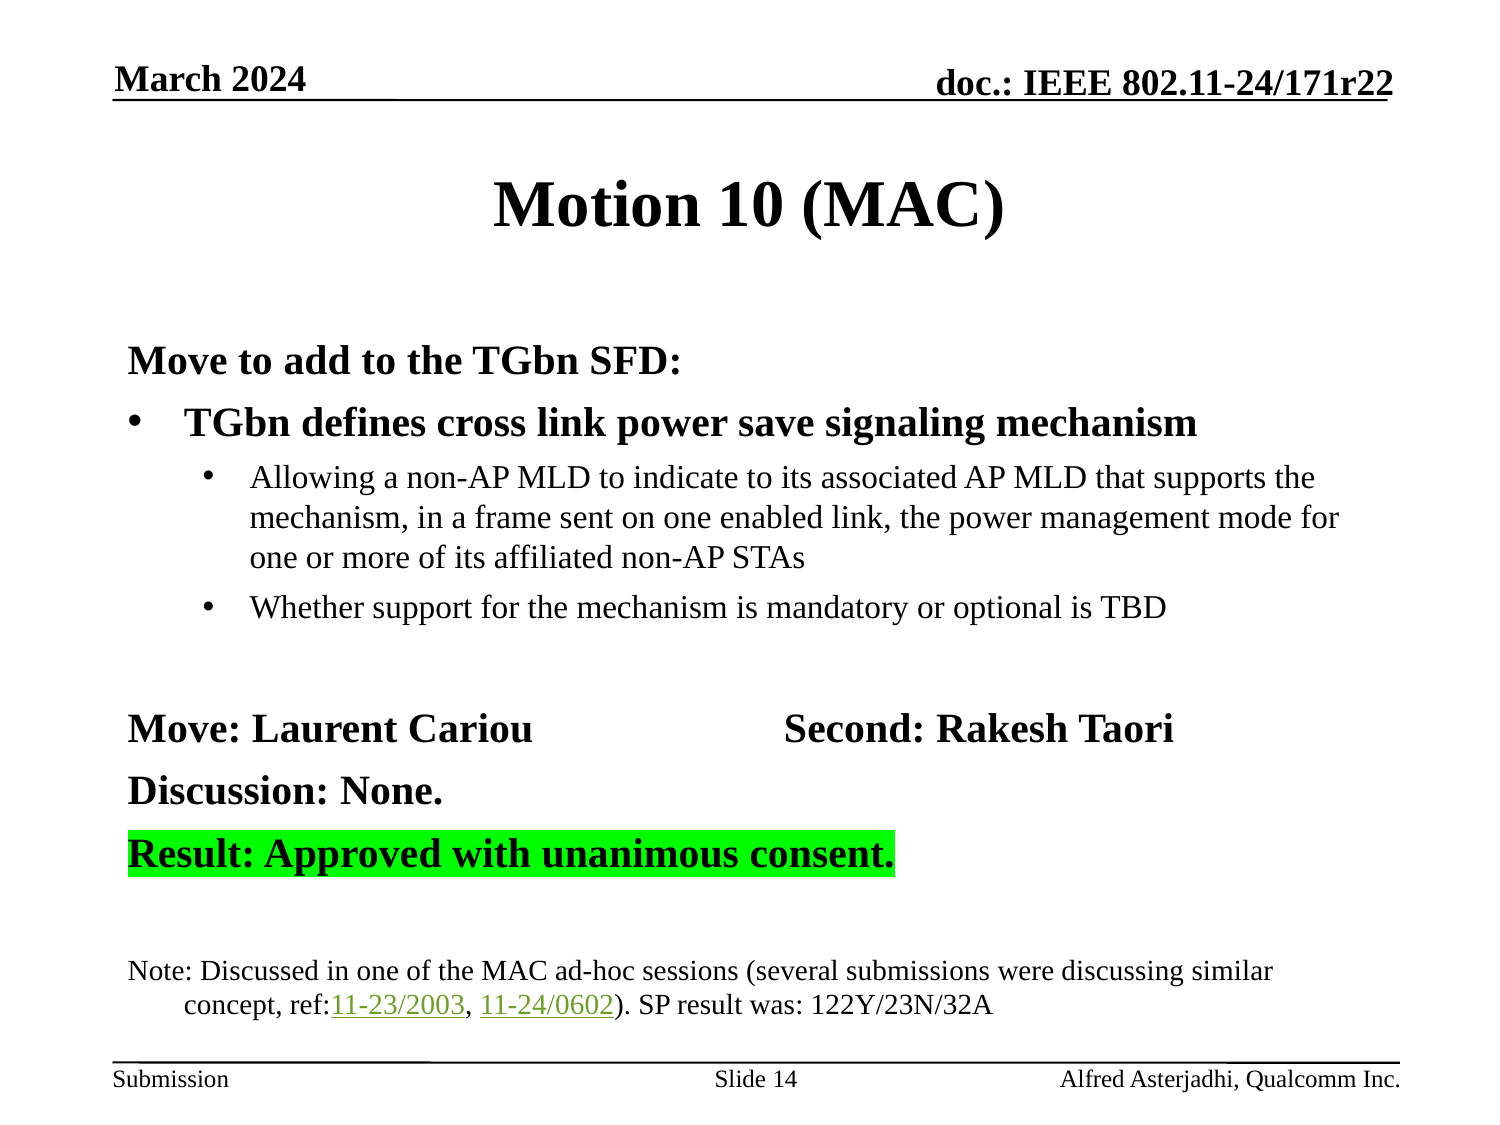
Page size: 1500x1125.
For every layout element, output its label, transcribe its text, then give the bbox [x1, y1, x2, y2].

title Motion 10 (MAC) [112, 112, 1388, 288]
footer Alfred Asterjadhi, Qualcomm Inc. [878, 1061, 1402, 1093]
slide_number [114, 54, 423, 100]
slide_number Slide 14 [712, 1061, 800, 1123]
list Move to add to the TGbn SFD: TGbn defines cross link power save signaling mechanism Allowing a non-AP MLD to indicate to its associated AP MLD that supports the mechanism, in a frame sent on one enabled link, the power management mode for one or more of its affiliated non-AP STAs Whether support for the mechanism is mandatory or optional is TBD Move: Laurent Cariou Second: Rakesh Taori Discussion: None. Result: Approved with unanimous consent. Note: Discussed in one of the MAC ad-hoc sessions (several submissions were discussing similar concept, ref:11-23/2003, 11-24/0602). SP result was: 122Y/23N/32A [112, 324, 1388, 1063]
